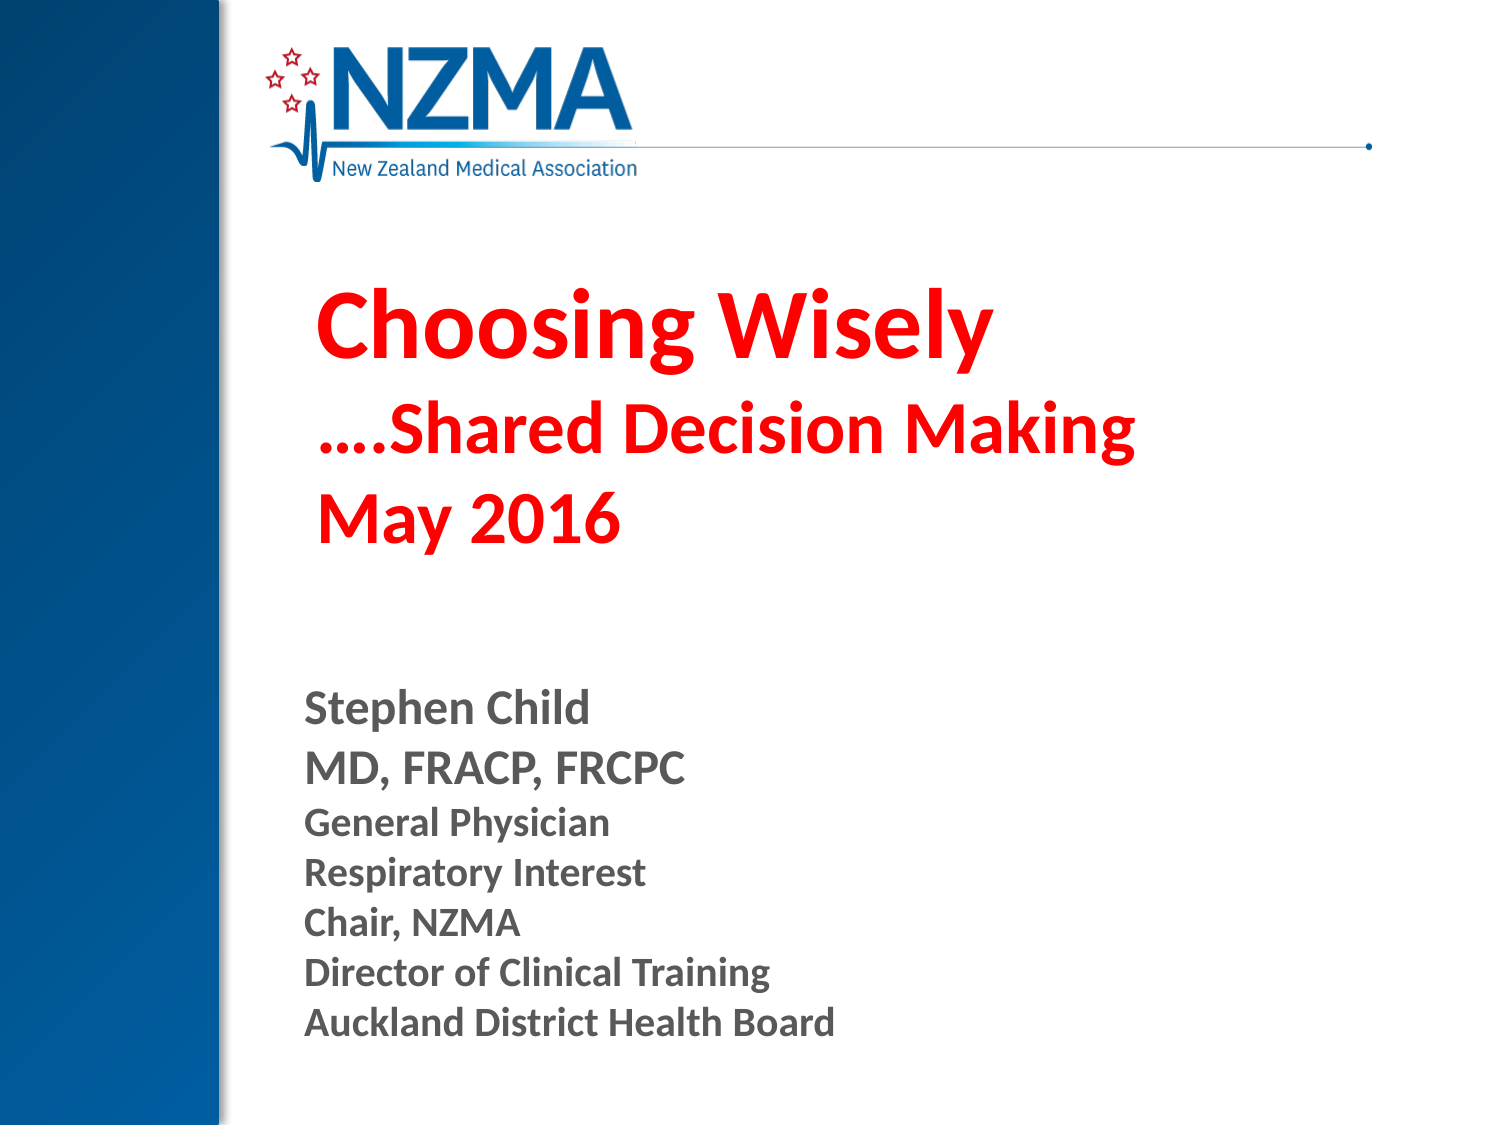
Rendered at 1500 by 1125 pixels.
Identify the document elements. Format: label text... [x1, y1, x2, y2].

picture [265, 19, 1372, 182]
text_box [0, 0, 220, 1125]
text_box Stephen Child MD, FRACP, FRCPC General Physician Respiratory Interest Chair, NZMA Director of Clinical Training Auckland District Health Board [289, 667, 1099, 944]
title Choosing Wisely ….Shared Decision Making May 2016 [300, 266, 1372, 551]
